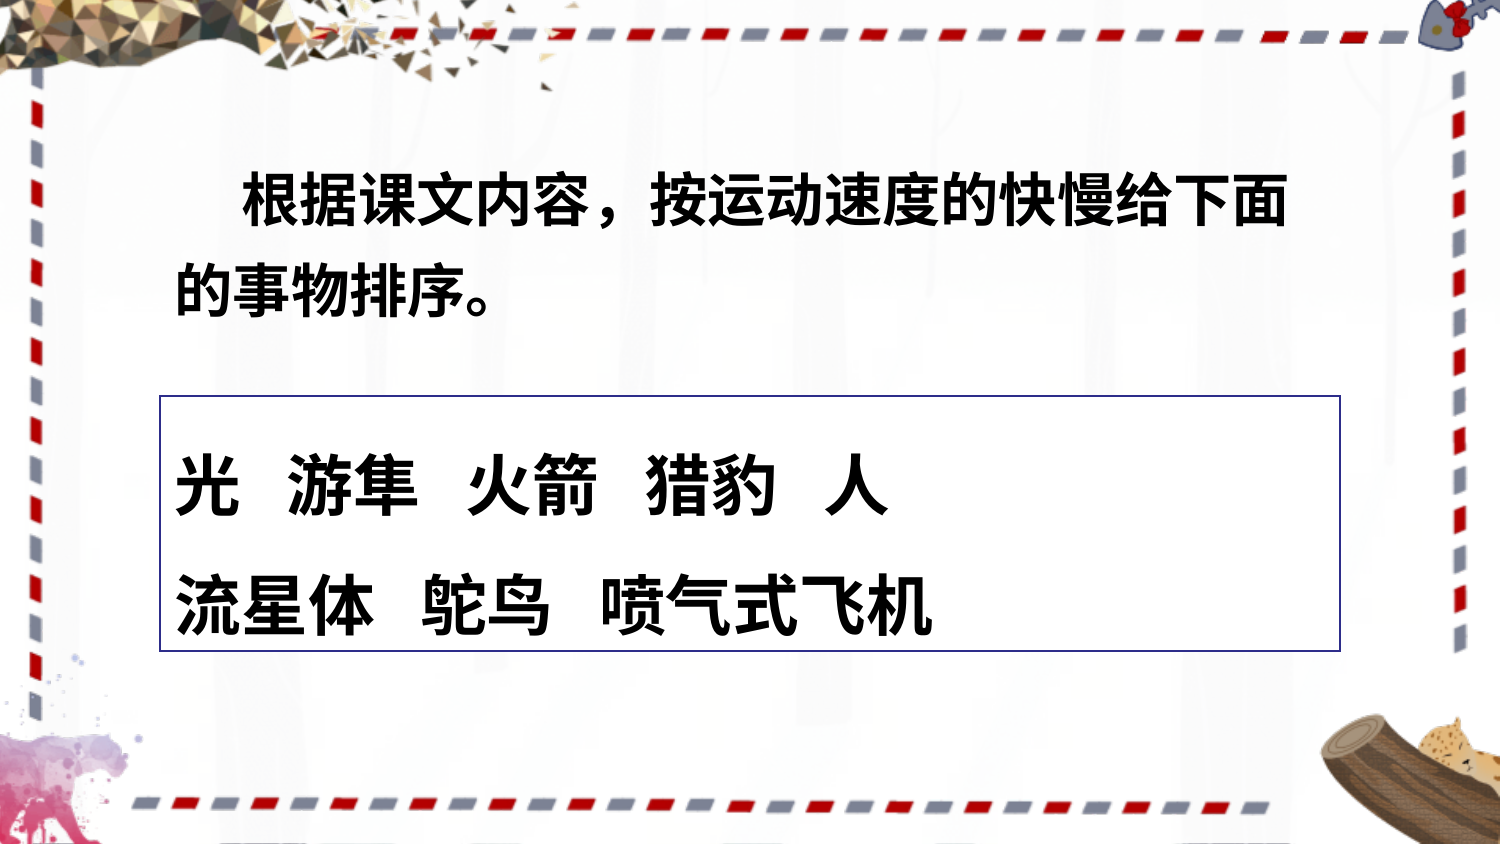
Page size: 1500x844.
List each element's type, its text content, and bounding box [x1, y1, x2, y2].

text_box 光 游隼 火箭 猎豹 人 流星体 鸵鸟 喷气式飞机 [159, 395, 1341, 652]
text_box 根据课文内容，按运动速度的快慢给下面的事物排序。 [159, 134, 1306, 331]
picture [721, 0, 1500, 844]
picture [0, 0, 1248, 844]
